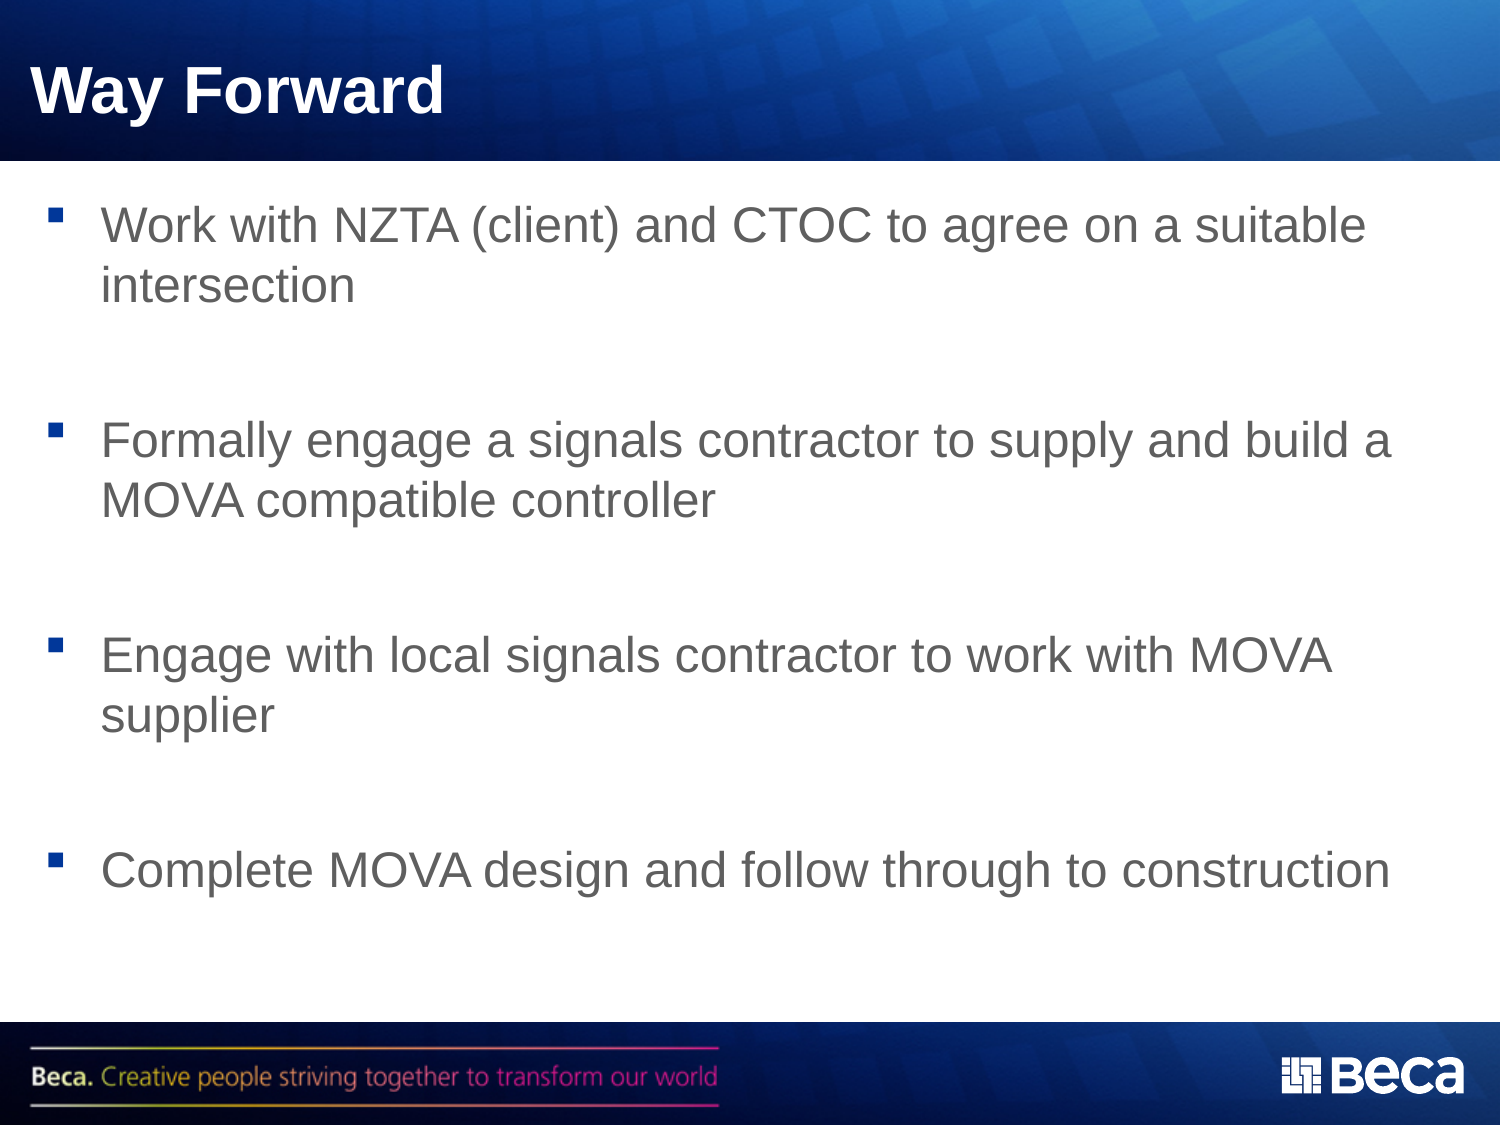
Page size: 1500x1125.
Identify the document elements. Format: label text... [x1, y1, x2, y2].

picture [0, 1022, 1500, 1125]
picture [0, 0, 1500, 161]
list Work with NZTA (client) and CTOC to agree on a suitable intersection Formally engage a signals contractor to supply and build a MOVA compatible controller Engage with local signals contractor to work with MOVA supplier Complete MOVA design and follow through to construction [29, 184, 1471, 988]
title Way Forward [30, 7, 1500, 149]
